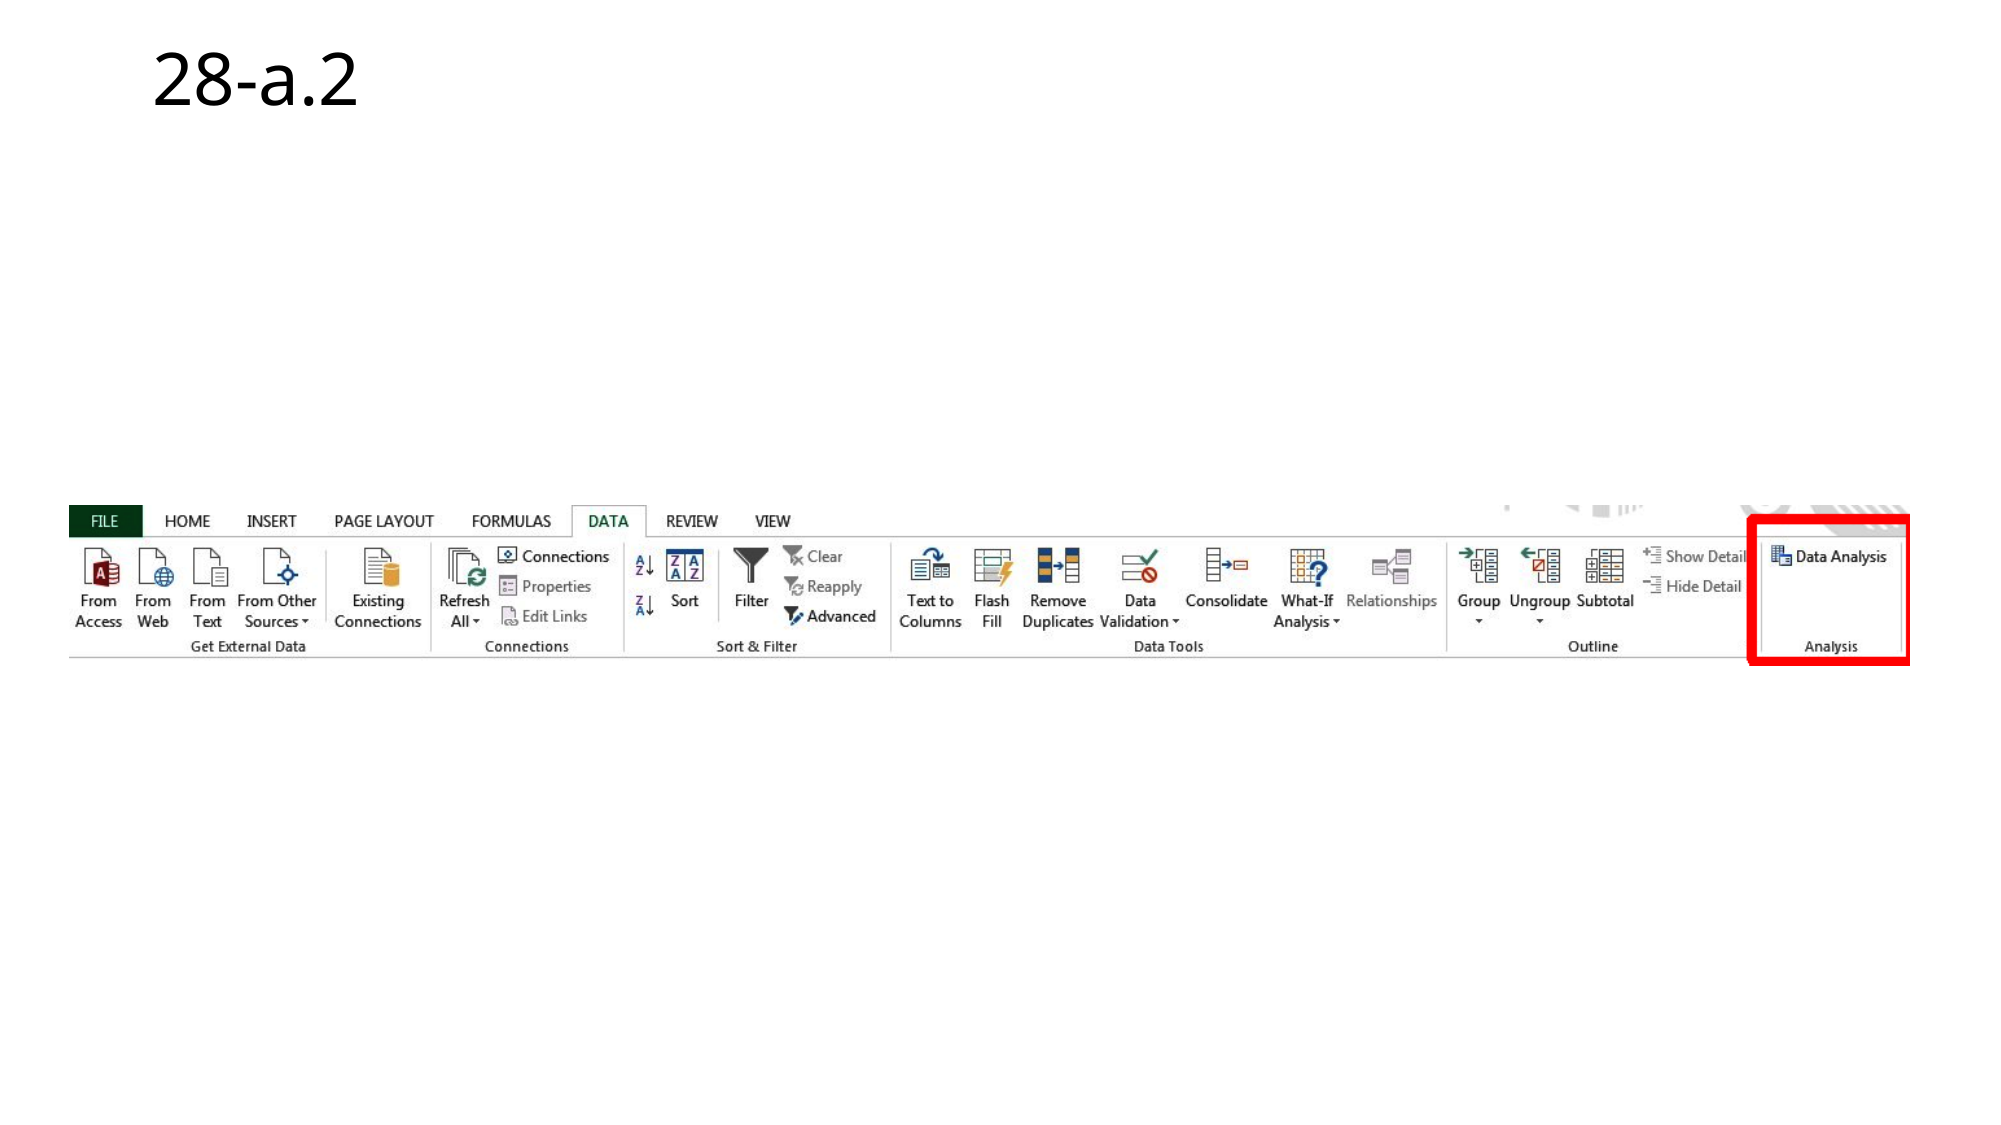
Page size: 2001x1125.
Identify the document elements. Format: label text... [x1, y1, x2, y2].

title 28-a.2 [137, 35, 1863, 130]
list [69, 505, 1910, 666]
